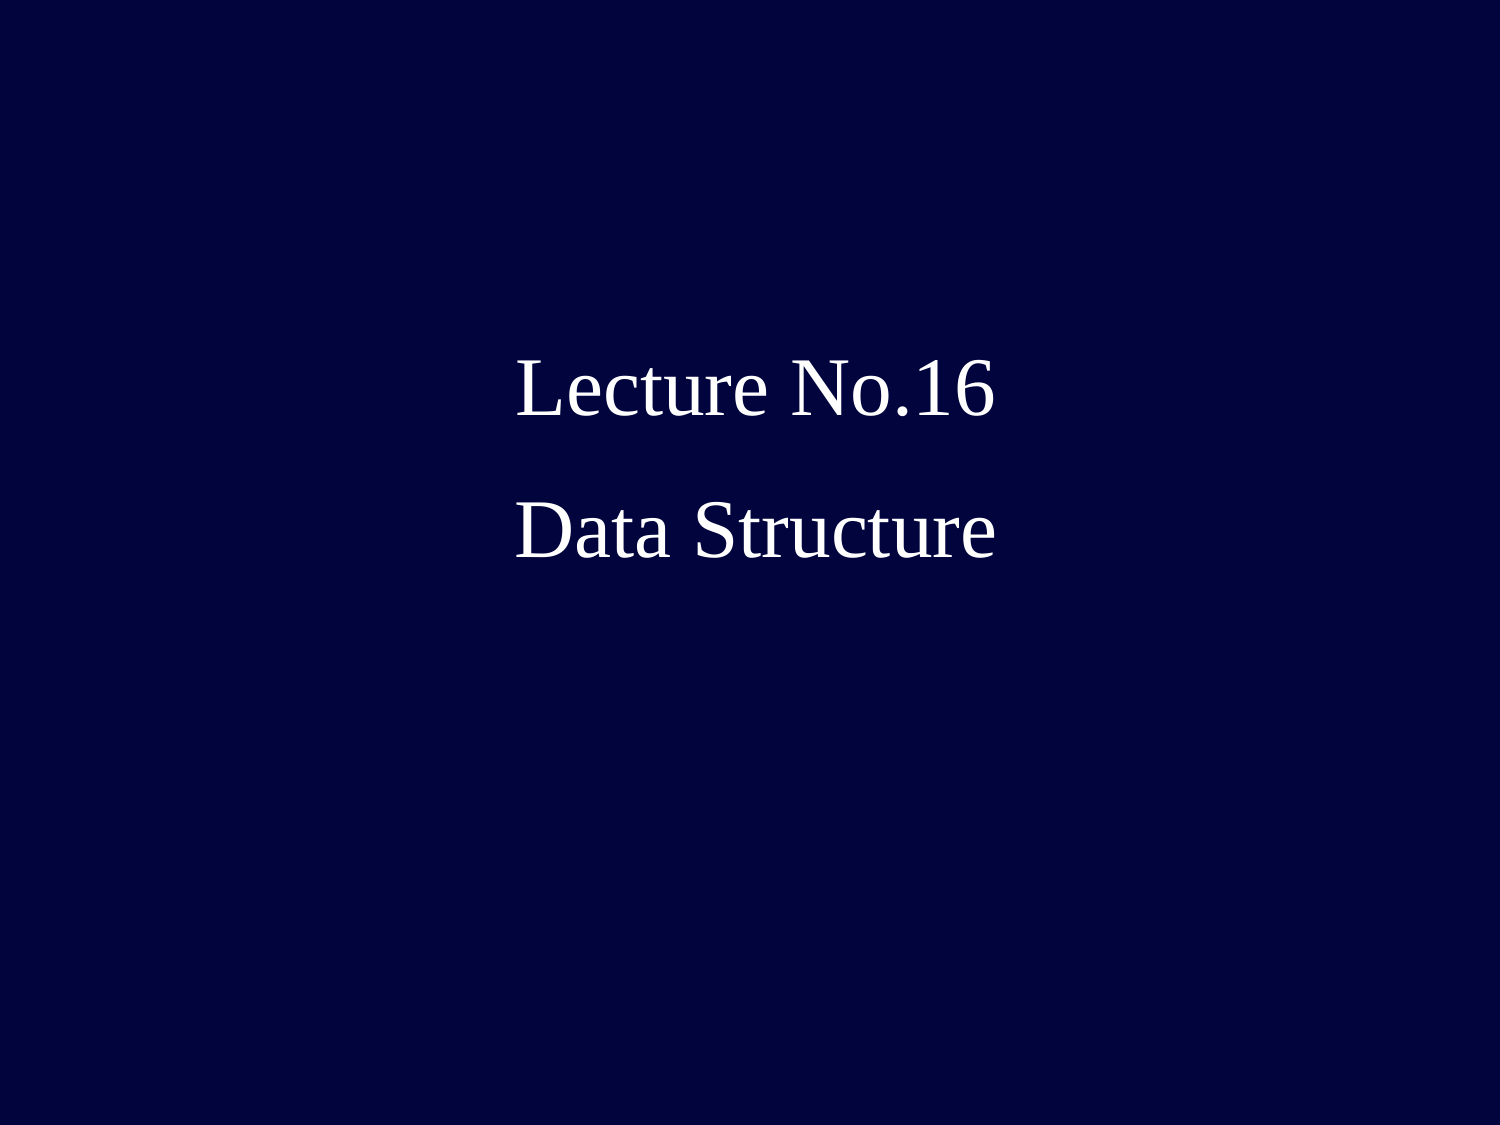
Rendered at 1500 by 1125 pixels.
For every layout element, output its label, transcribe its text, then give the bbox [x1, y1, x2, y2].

text_box Lecture No.16 Data Structure [149, 324, 1363, 792]
